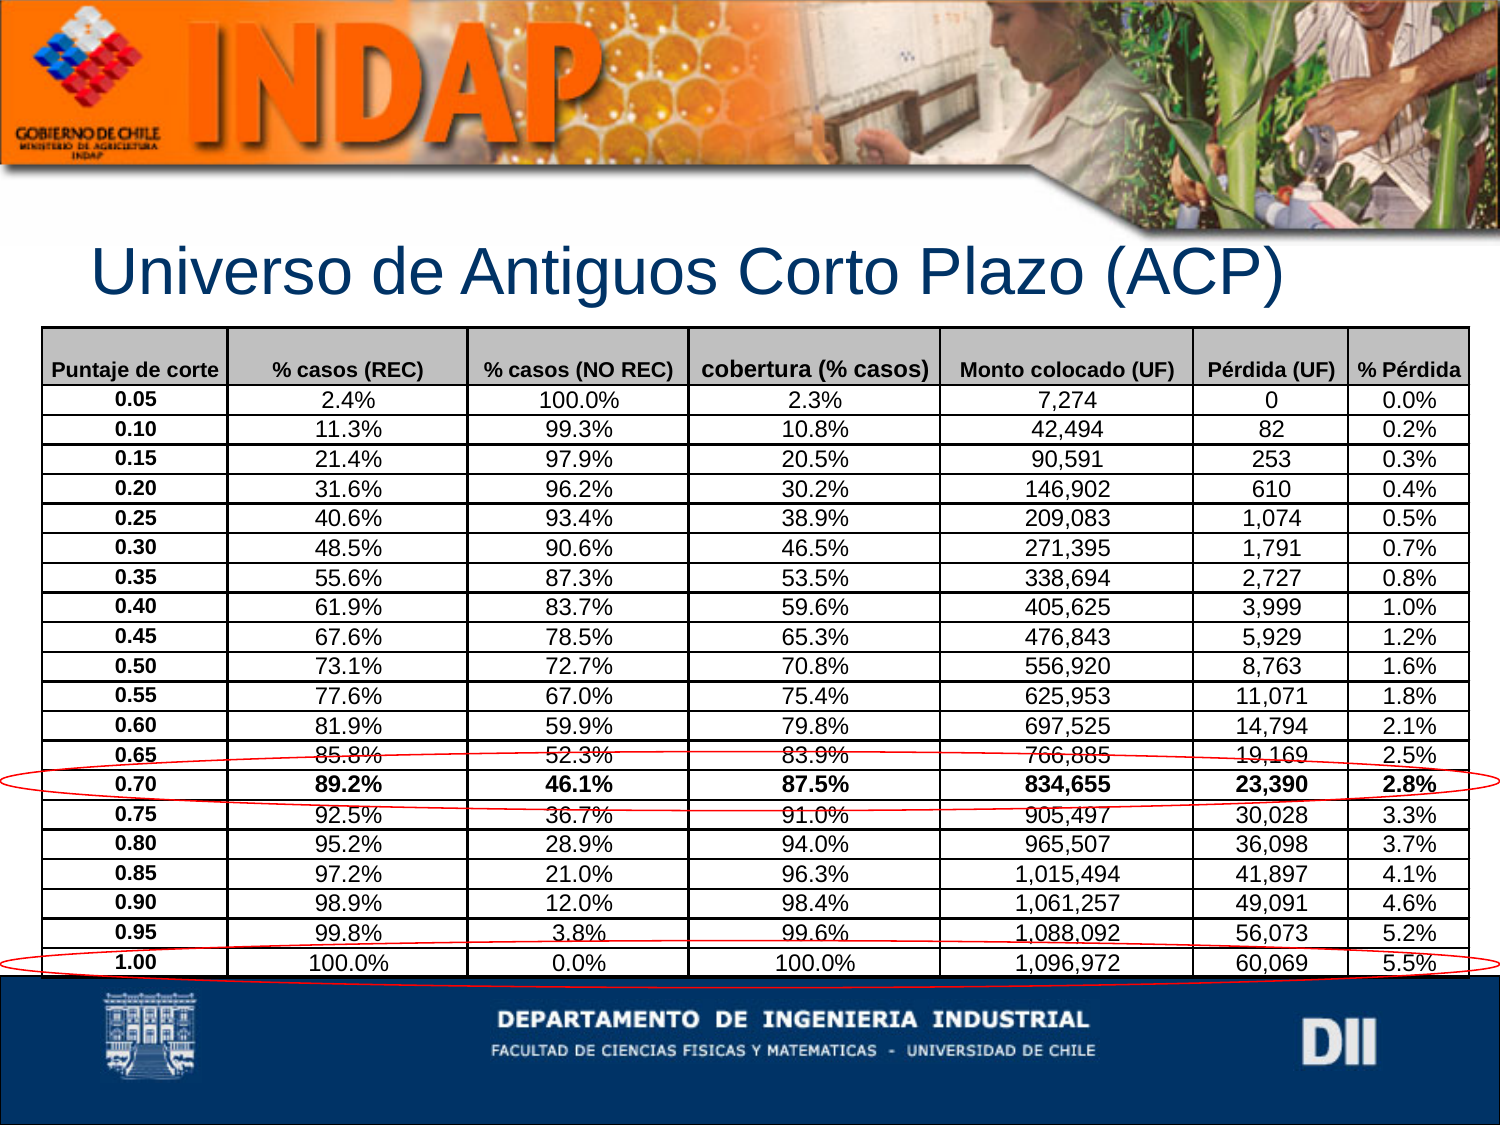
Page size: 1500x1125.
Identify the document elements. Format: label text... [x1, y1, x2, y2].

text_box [0, 326, 1500, 988]
picture [100, 988, 202, 1083]
picture [0, 0, 1500, 246]
picture [1293, 1011, 1383, 1071]
title Universo de Antiguos Corto Plazo (ACP) [74, 173, 1426, 324]
picture [490, 999, 1100, 1064]
